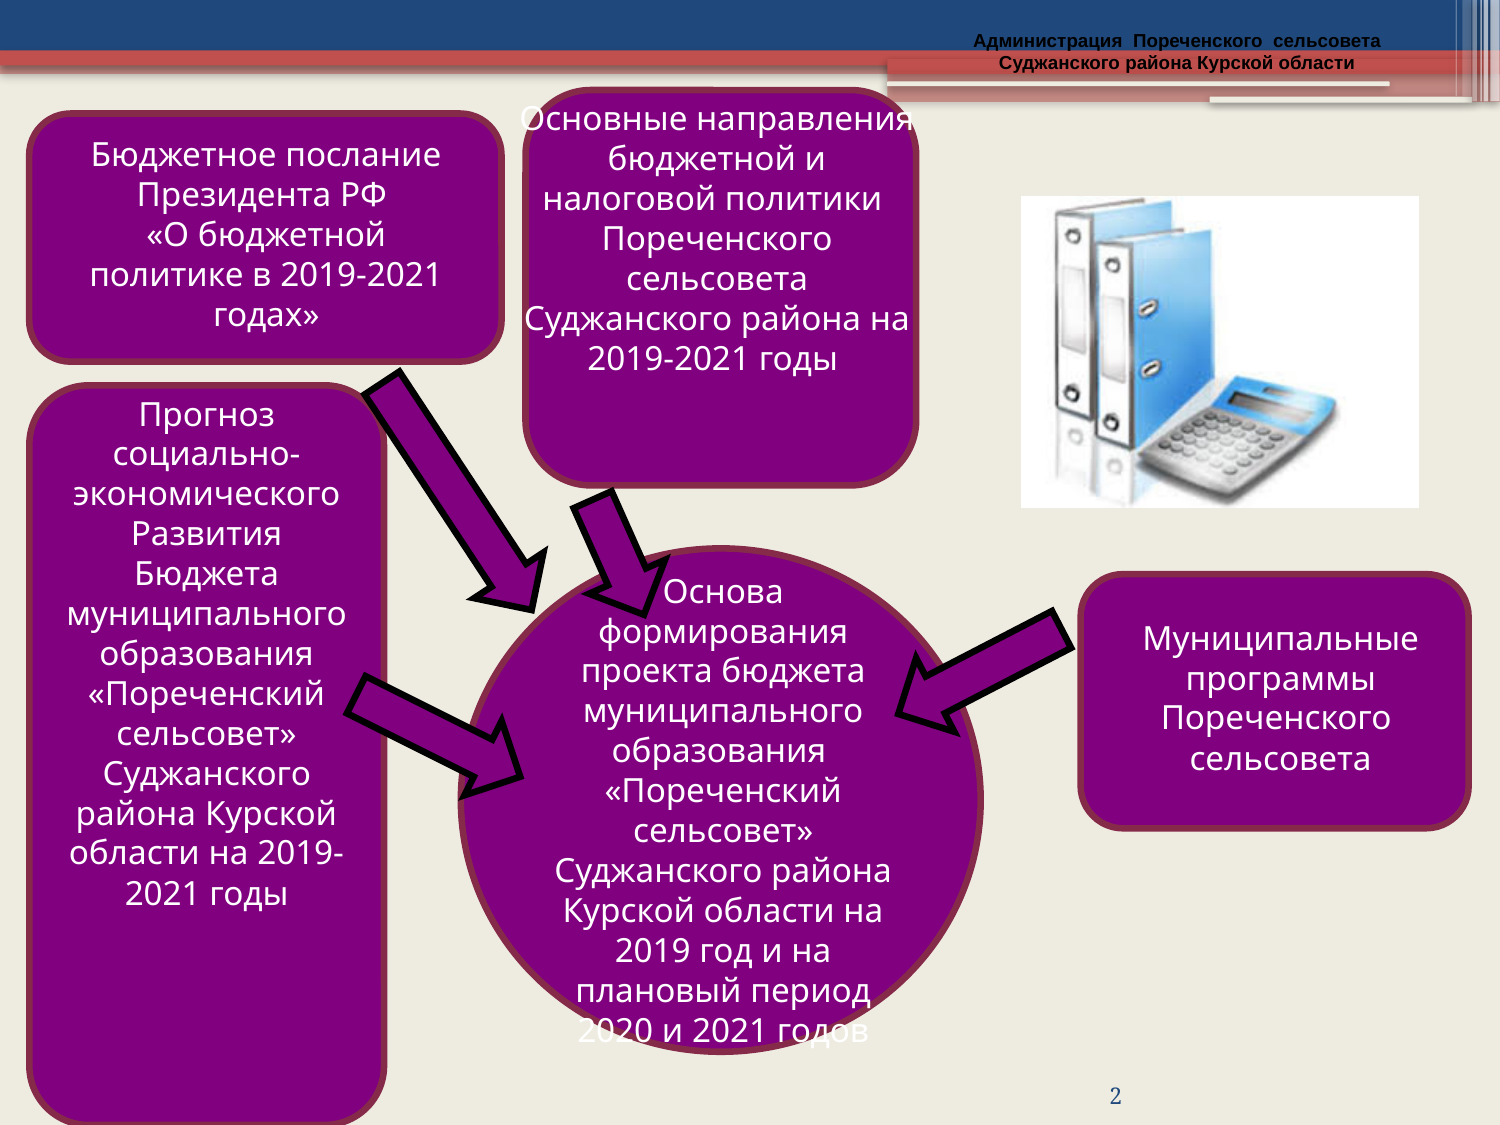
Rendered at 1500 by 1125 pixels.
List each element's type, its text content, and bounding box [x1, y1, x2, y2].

text_box Основные направления бюджетной и налоговой политики Пореченского сельсовета Суджанского района на 2019-2021 годы [504, 90, 931, 383]
text_box [643, 548, 806, 562]
picture [1021, 196, 1419, 508]
text_box Бюджетное послание Президента РФ «О бюджетной политике в 2019-2021 годах» [52, 125, 481, 341]
text_box Основа формирования проекта бюджета муниципального образования «Пореченский сельсовет» Суджанского района Курской области на 2019 год и на плановый период 2020 и 2021 годов [534, 562, 913, 1057]
text_box [1080, 574, 1469, 829]
text_box [29, 113, 502, 362]
text_box [525, 383, 917, 486]
text_box [460, 625, 534, 976]
text_box Муниципальные программы Пореченского сельсовета [1114, 609, 1447, 824]
text_box Прогноз социально- экономического Развития Бюджета муниципального образования «Пореченский сельсовет» Суджанского района Курской области на 2019-2021 годы [41, 385, 373, 959]
slide_number 2 [1025, 1075, 1123, 1113]
text_box [913, 630, 942, 675]
text_box [913, 705, 981, 970]
text_box Администрация Пореченского сельсовета Суджанского района Курской области [943, 21, 1411, 82]
text_box [29, 409, 385, 1125]
text_box [573, 491, 666, 615]
text_box [898, 610, 1072, 732]
text_box [364, 371, 544, 611]
text_box [346, 676, 521, 796]
